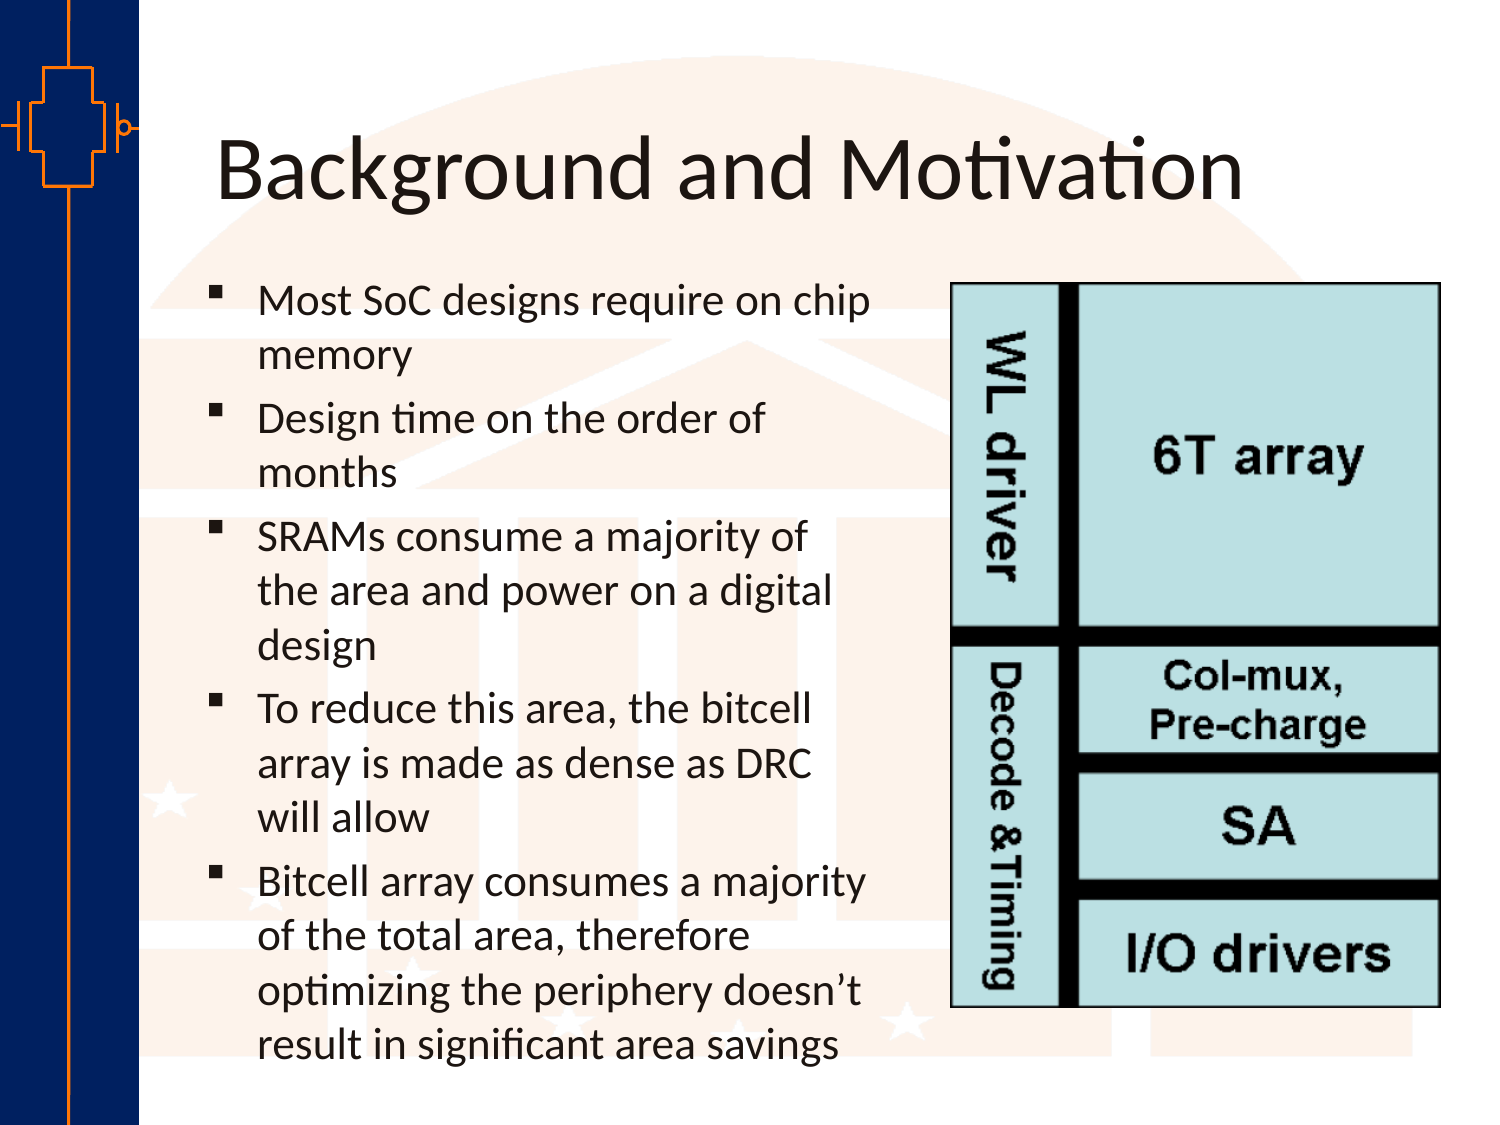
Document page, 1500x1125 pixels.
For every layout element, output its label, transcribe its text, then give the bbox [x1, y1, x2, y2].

title Background and Motivation [200, 37, 1388, 225]
list Most SoC designs require on chip memory Design time on the order of months SRAMs consume a majority of the area and power on a digital design To reduce this area, the bitcell array is made as dense as DRC will allow Bitcell array consumes a majority of the total area, therefore optimizing the periphery doesn’t result in significant area savings [190, 262, 897, 1077]
picture [950, 282, 1441, 1008]
